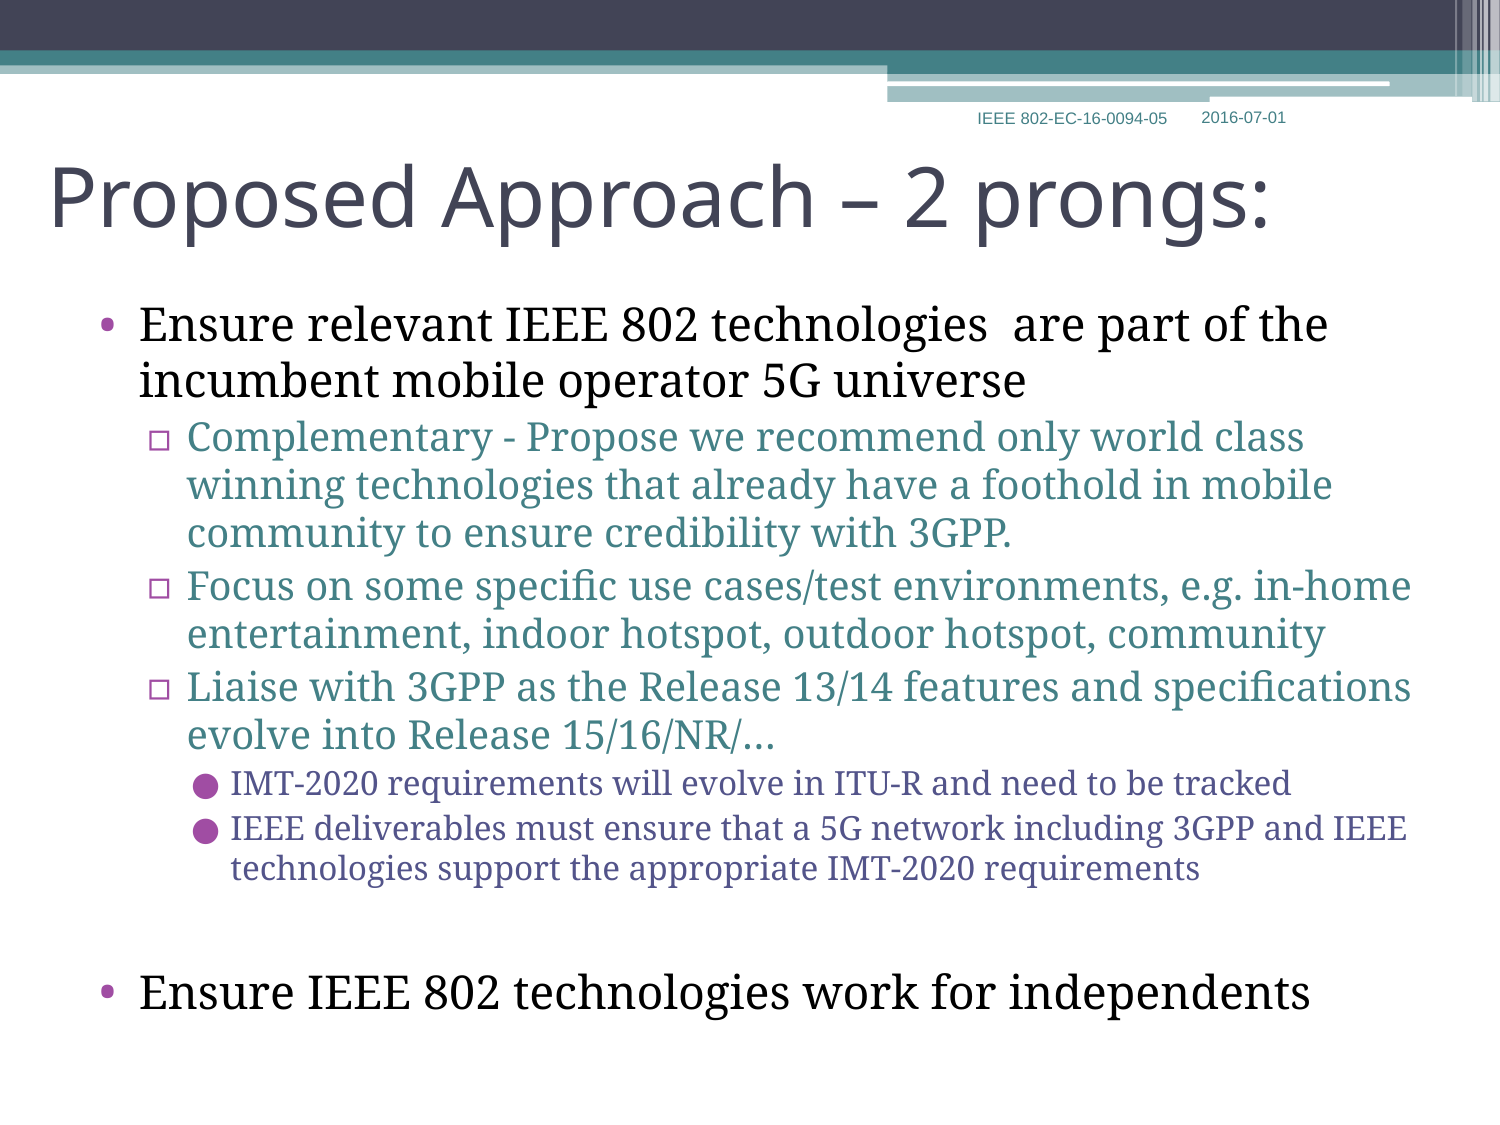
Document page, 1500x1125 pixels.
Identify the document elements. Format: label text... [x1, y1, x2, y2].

list Ensure relevant IEEE 802 technologies are part of the incumbent mobile operator 5G universe Complementary - Propose we recommend only world class winning technologies that already have a foothold in mobile community to ensure credibility with 3GPP. Focus on some specific use cases/test environments, e.g. in-home entertainment, indoor hotspot, outdoor hotspot, community Liaise with 3GPP as the Release 13/14 features and specifications evolve into Release 15/16/NR/… IMT-2020 requirements will evolve in ITU-R and need to be tracked IEEE deliverables must ensure that a 5G network including 3GPP and IEEE technologies support the appropriate IMT-2020 requirements Ensure IEEE 802 technologies work for independents [74, 286, 1426, 1079]
title Proposed Approach – 2 prongs: [39, 136, 1473, 251]
